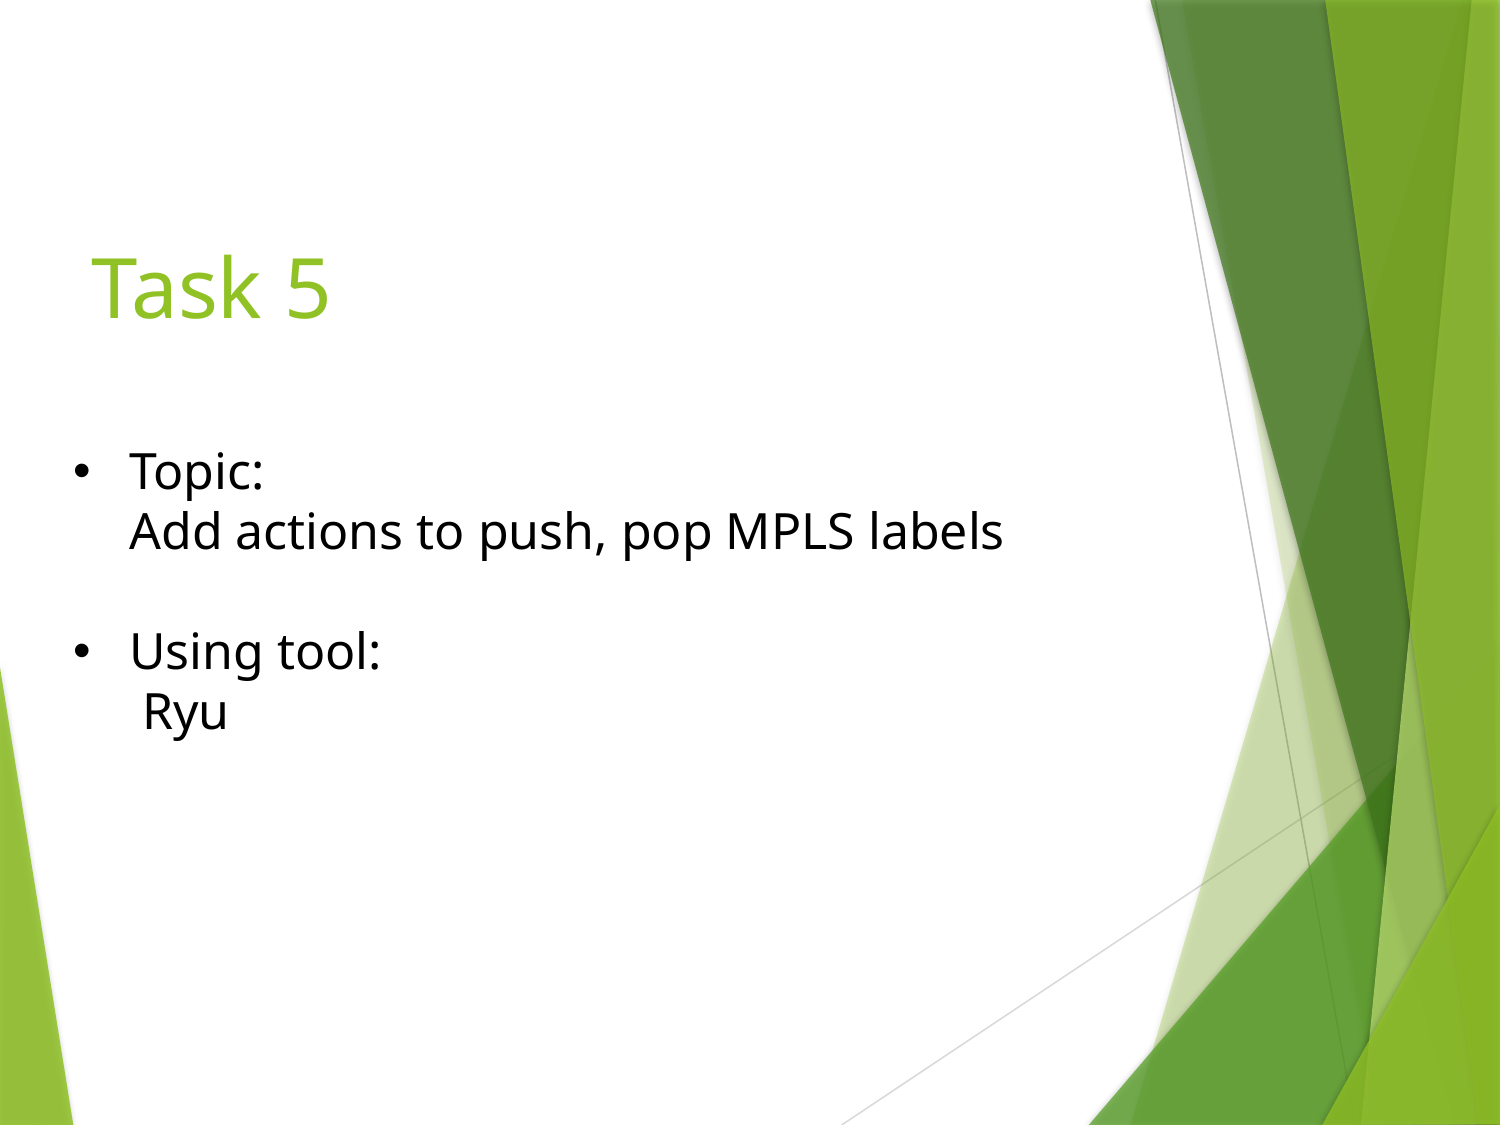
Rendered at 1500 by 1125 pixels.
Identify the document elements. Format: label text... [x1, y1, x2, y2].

title Task 5 [76, 42, 1118, 343]
text_box Topic: Add actions to push, pop MPLS labels Using tool: Ryu [58, 432, 1021, 748]
